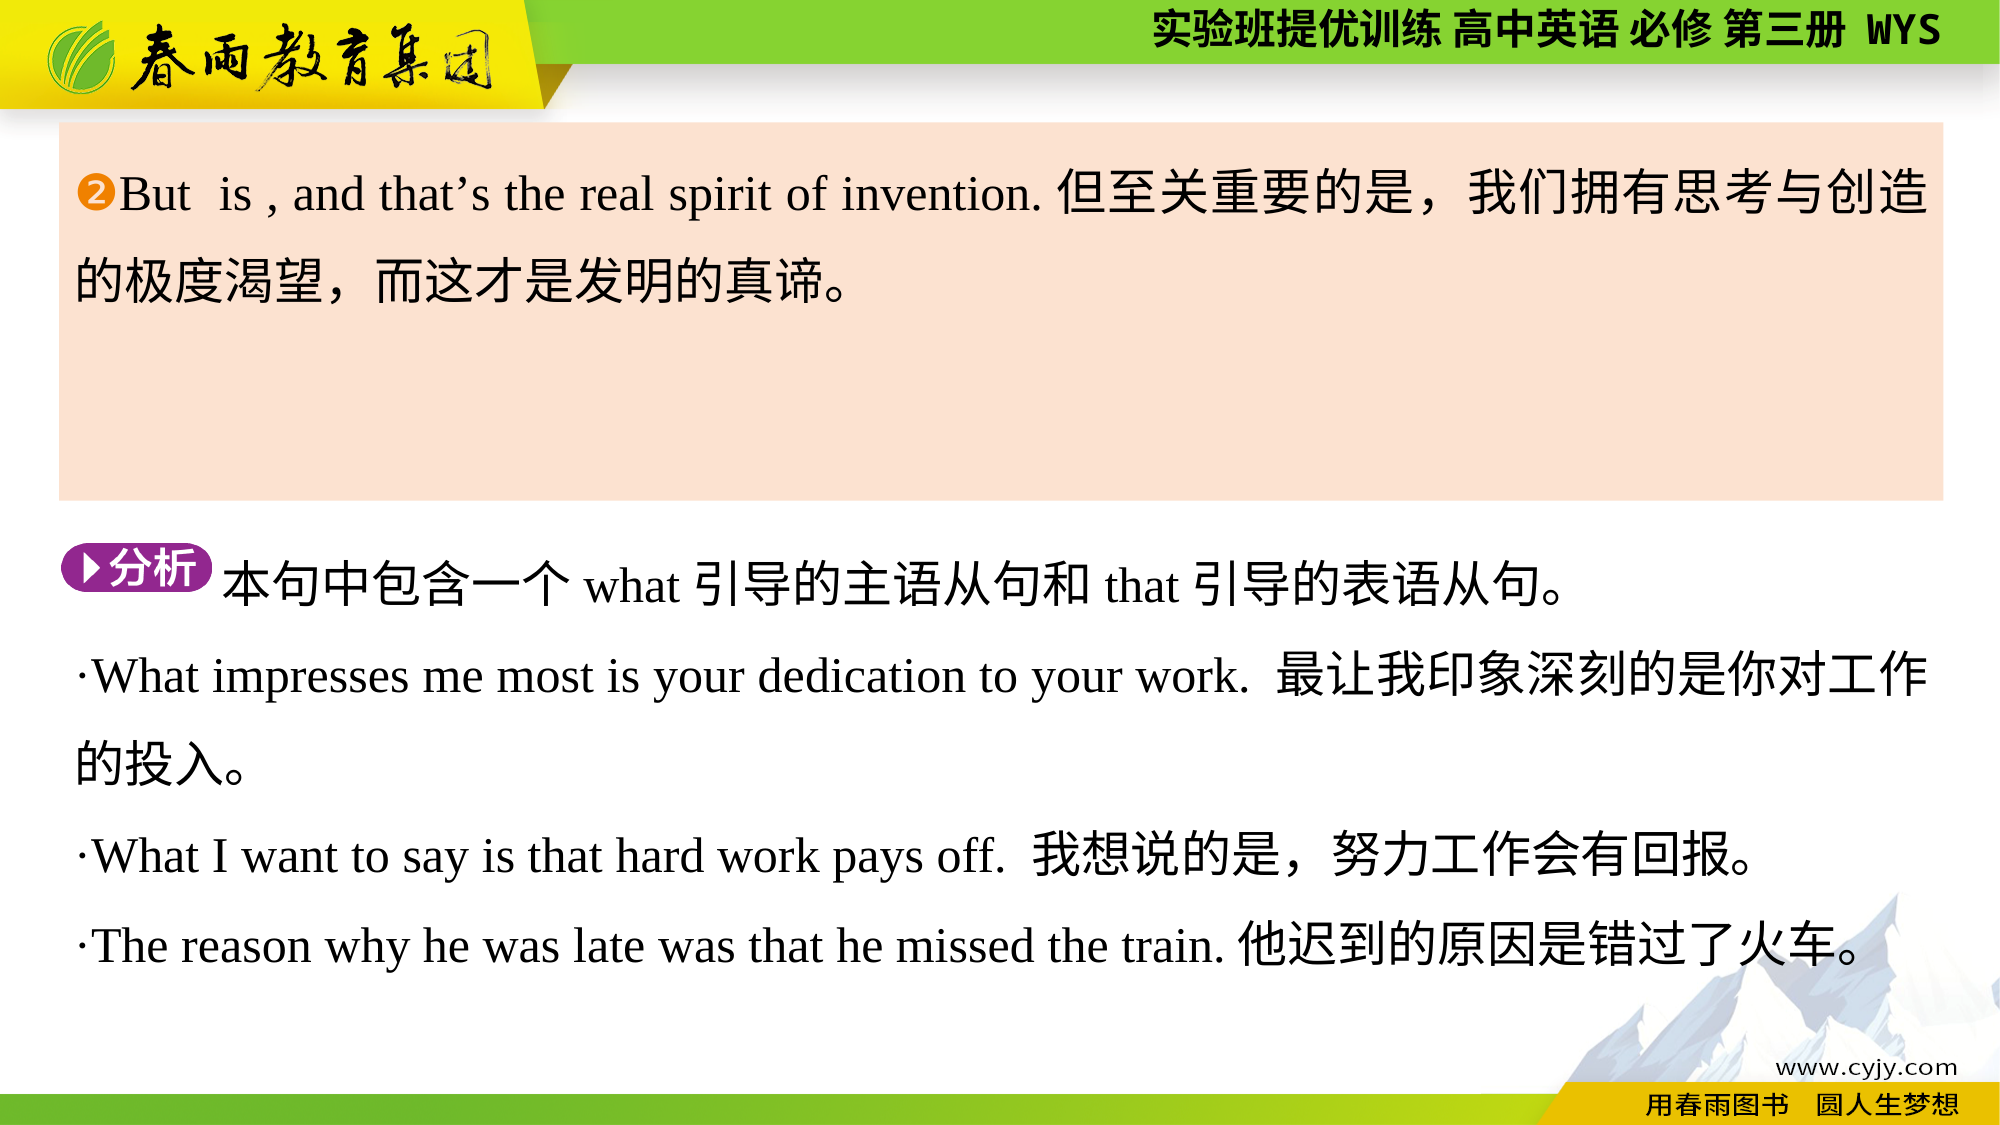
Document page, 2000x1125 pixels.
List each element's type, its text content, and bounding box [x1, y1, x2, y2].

picture [0, 0, 2000, 1125]
text_box 本句中包含一个what引导的主语从句和that引导的表语从句。 ·What impresses me most is your dedication to your work. 最让我印象深刻的是你对工作的投入。 ·What I want to say is that hard work pays off. 我想说的是，努力工作会有回报。 ·The reason why he was late was that he missed the train.他迟到的原因是错过了火车。 [59, 514, 1944, 980]
